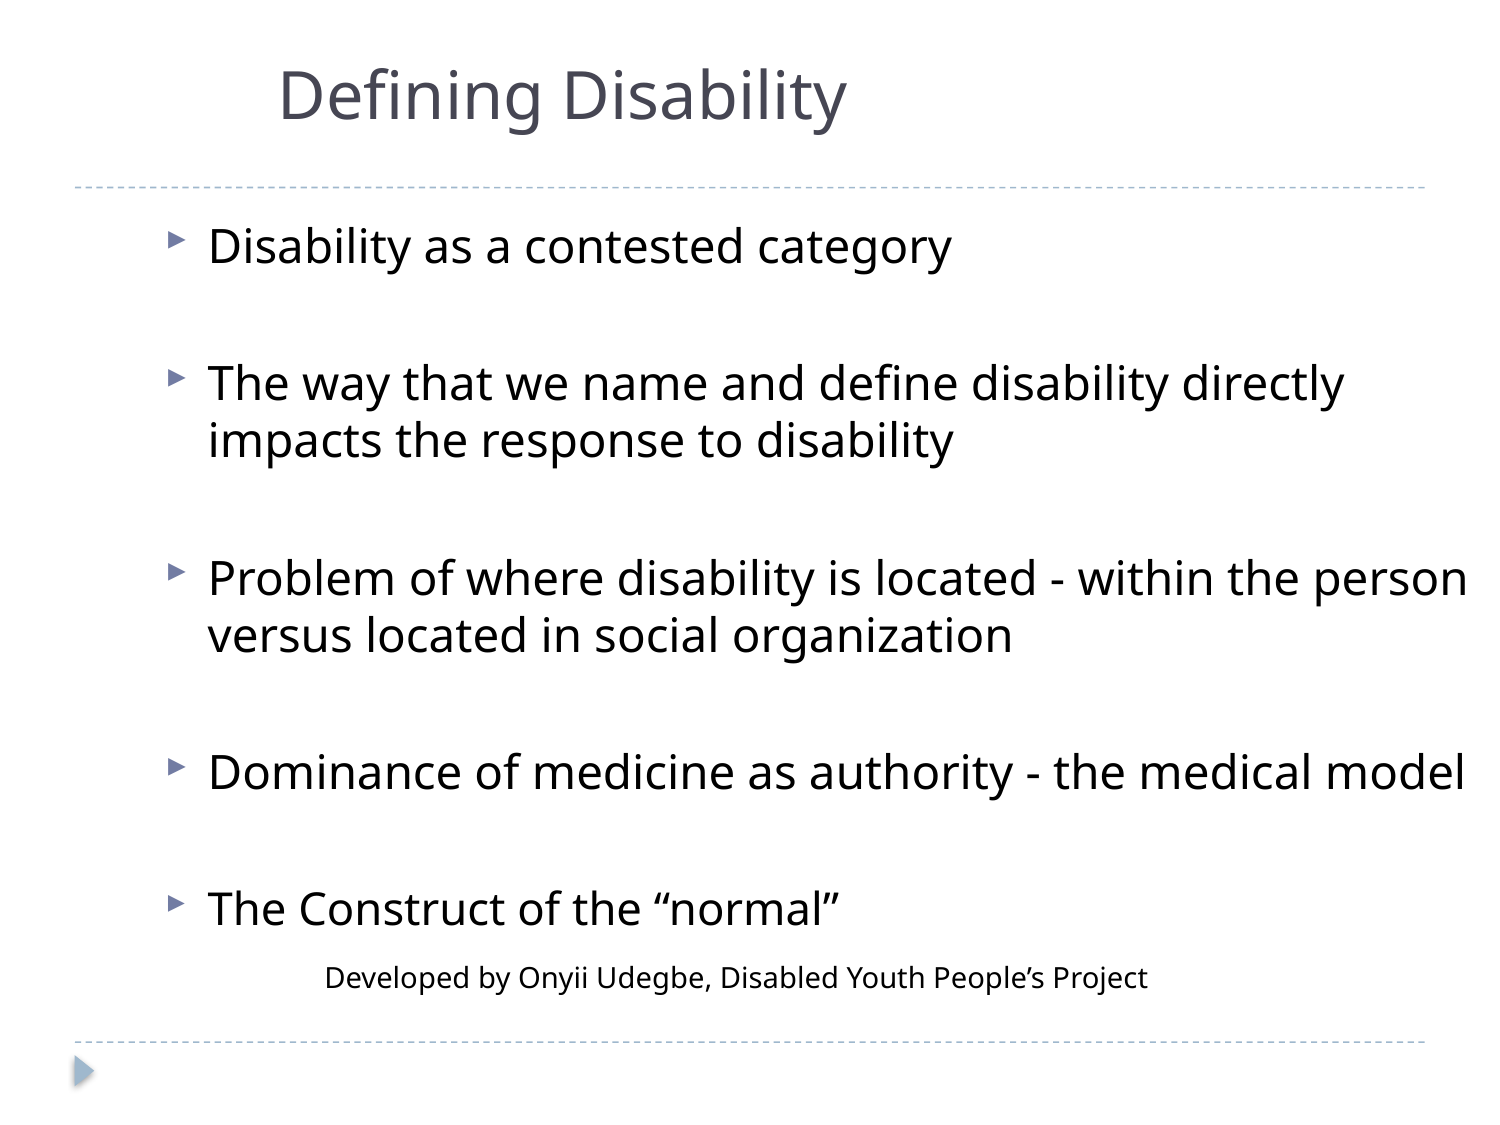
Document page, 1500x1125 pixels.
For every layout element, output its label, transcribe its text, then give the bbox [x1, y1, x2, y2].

title Defining Disability [262, 45, 1300, 200]
text_box Developed by Onyii Udegbe, Disabled Youth People’s Project [309, 952, 1164, 1002]
list Disability as a contested category The way that we name and define disability directly impacts the response to disability Problem of where disability is located - within the person versus located in social organization Dominance of medicine as authority - the medical model The Construct of the “normal” [150, 208, 1500, 951]
